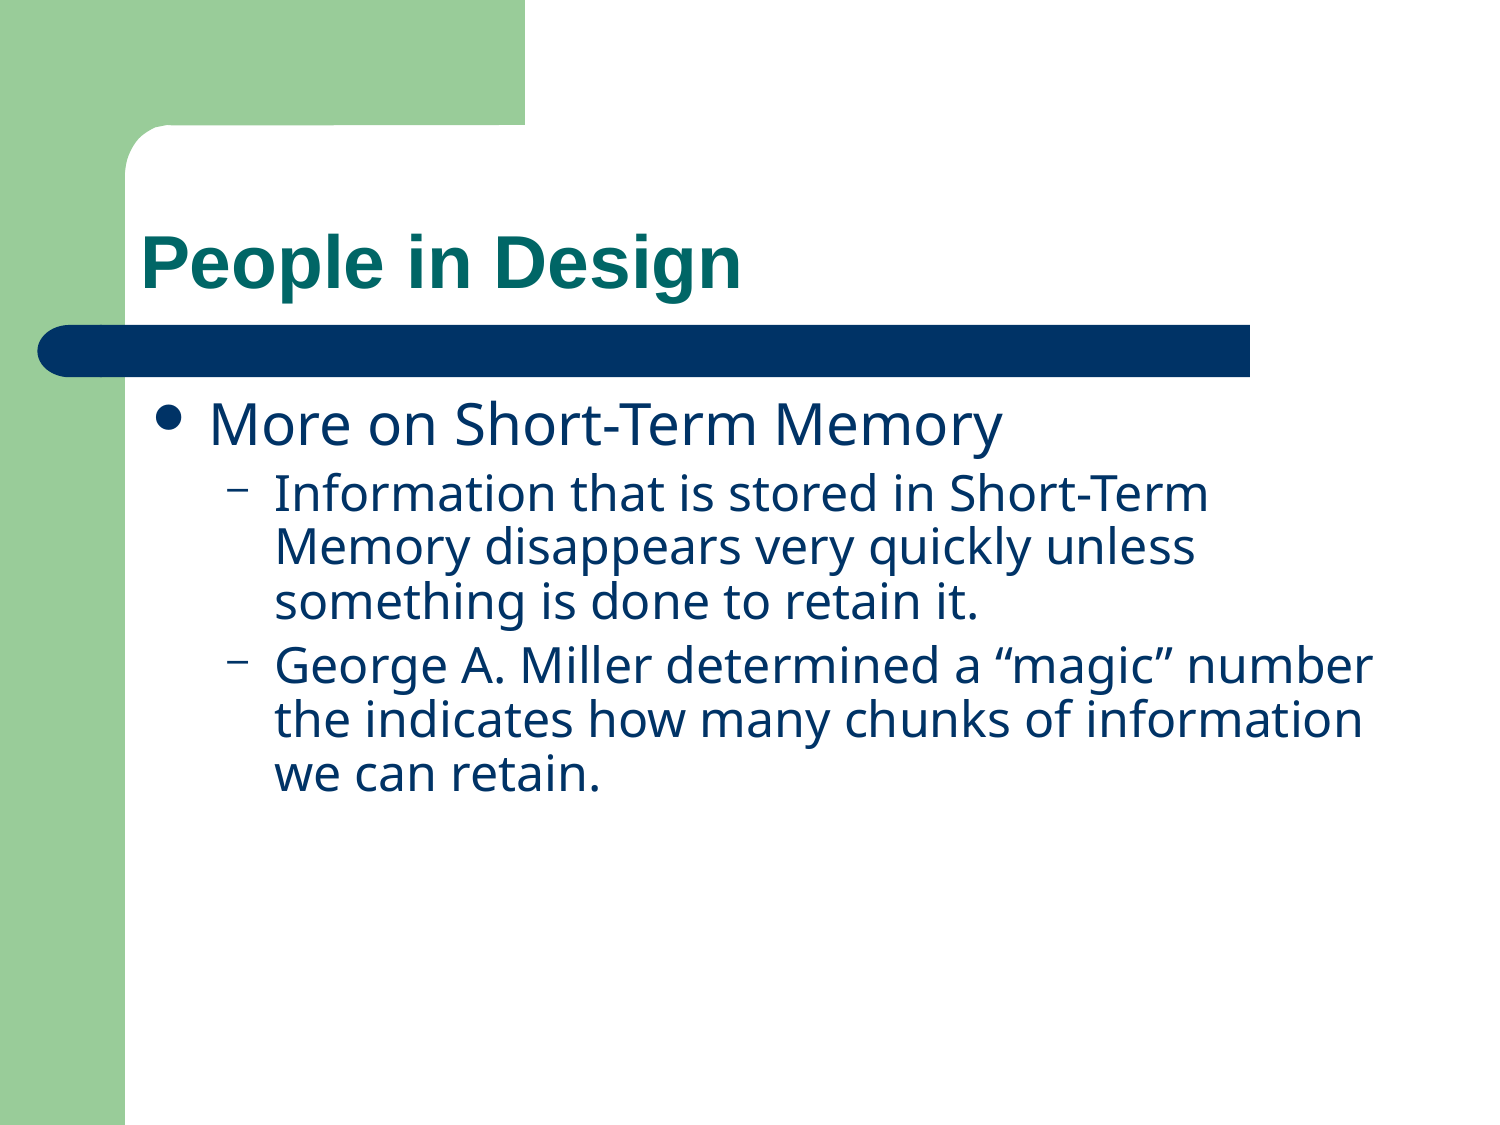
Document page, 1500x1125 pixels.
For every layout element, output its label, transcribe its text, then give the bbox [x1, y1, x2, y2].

list More on Short-Term Memory Information that is stored in Short-Term Memory disappears very quickly unless something is done to retain it. George A. Miller determined a “magic” number the indicates how many chunks of information we can retain. [137, 387, 1400, 999]
title People in Design [124, 124, 1426, 313]
